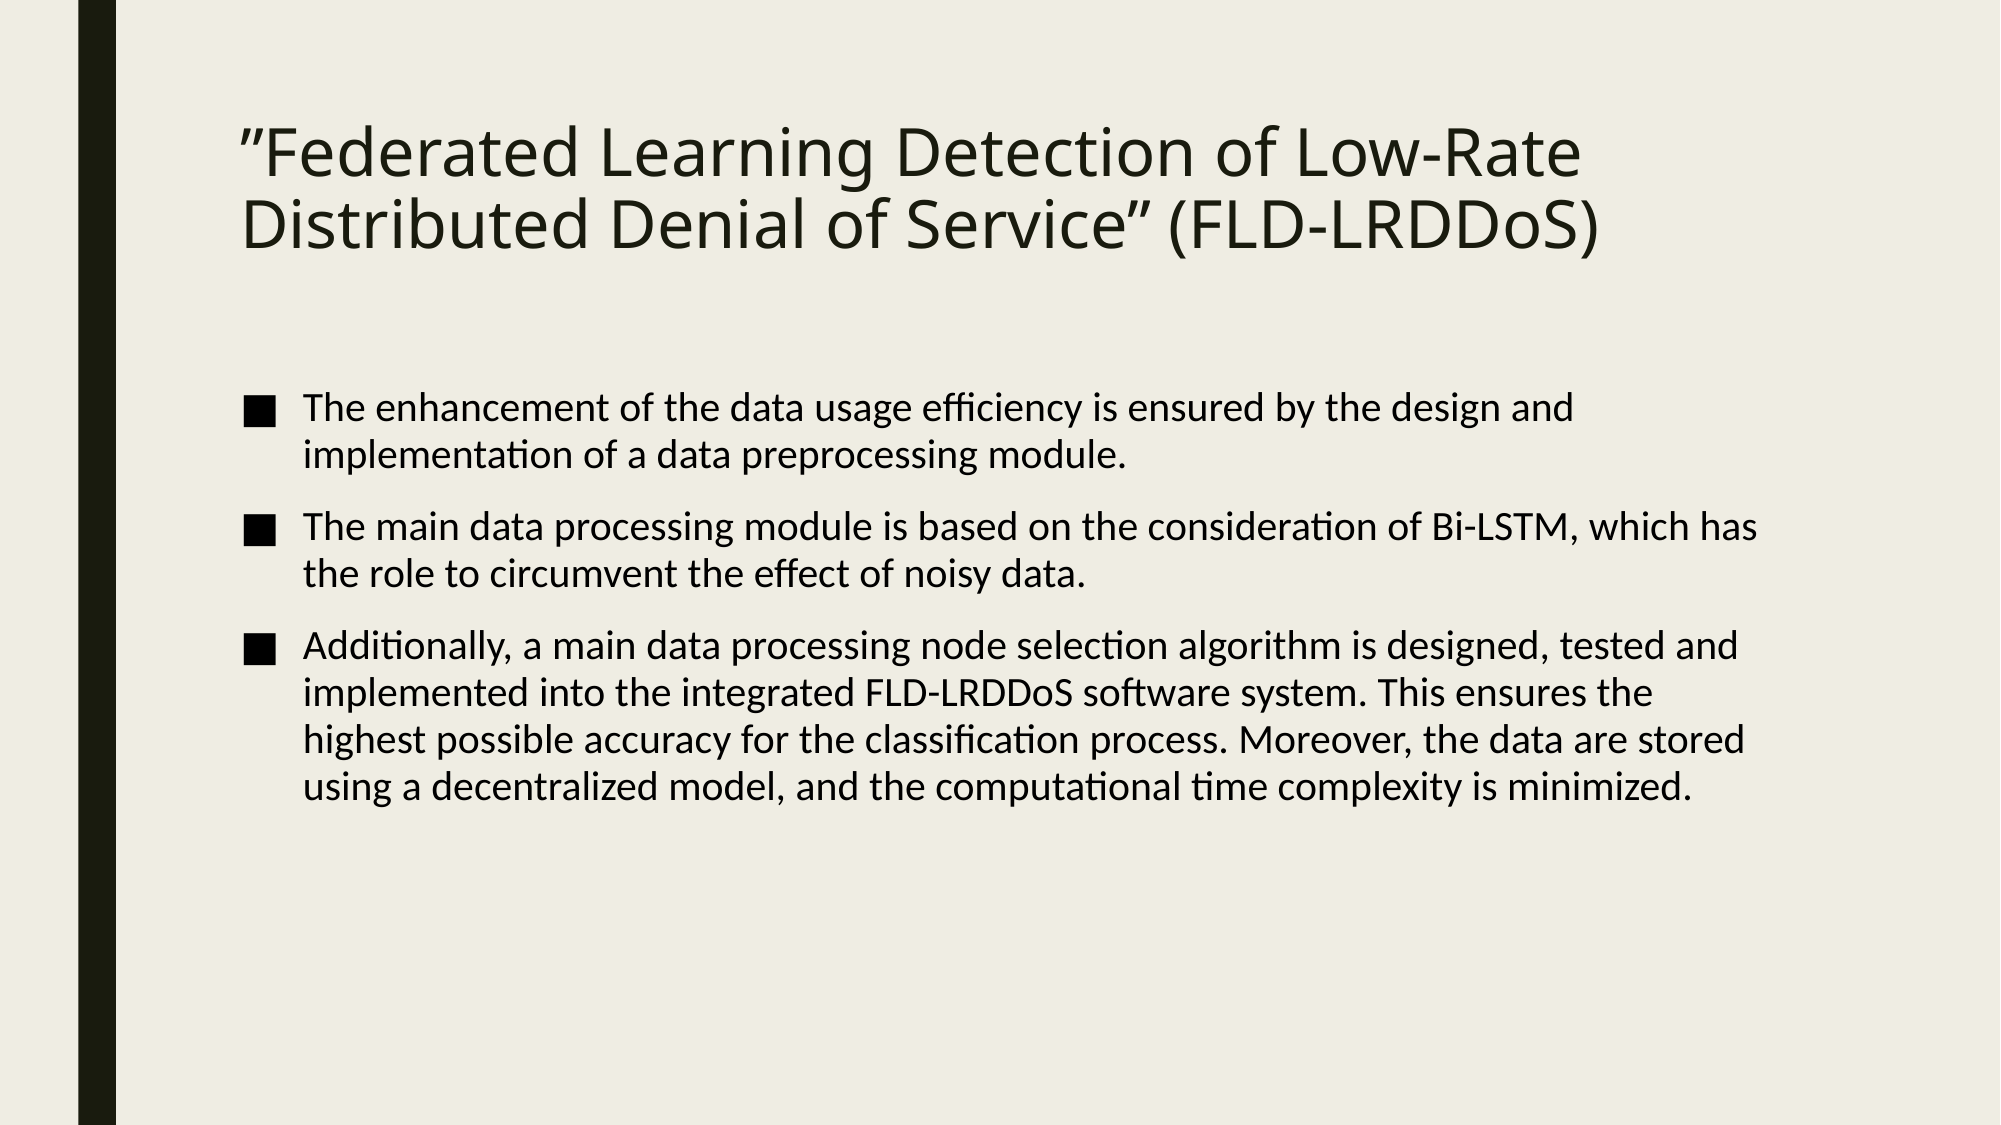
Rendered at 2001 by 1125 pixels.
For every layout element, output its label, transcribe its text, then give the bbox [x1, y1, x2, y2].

list The enhancement of the data usage efficiency is ensured by the design and implementation of a data preprocessing module. The main data processing module is based on the consideration of Bi-LSTM, which has the role to circumvent the effect of noisy data. Additionally, a main data processing node selection algorithm is designed, tested and implemented into the integrated FLD-LRDDoS software system. This ensures the highest possible accuracy for the classification process. Moreover, the data are stored using a decentralized model, and the computational time complexity is minimized. [225, 306, 1800, 895]
title ”Federated Learning Detection of Low-Rate Distributed Denial of Service” (FLD-LRDDoS) [225, 112, 1800, 306]
